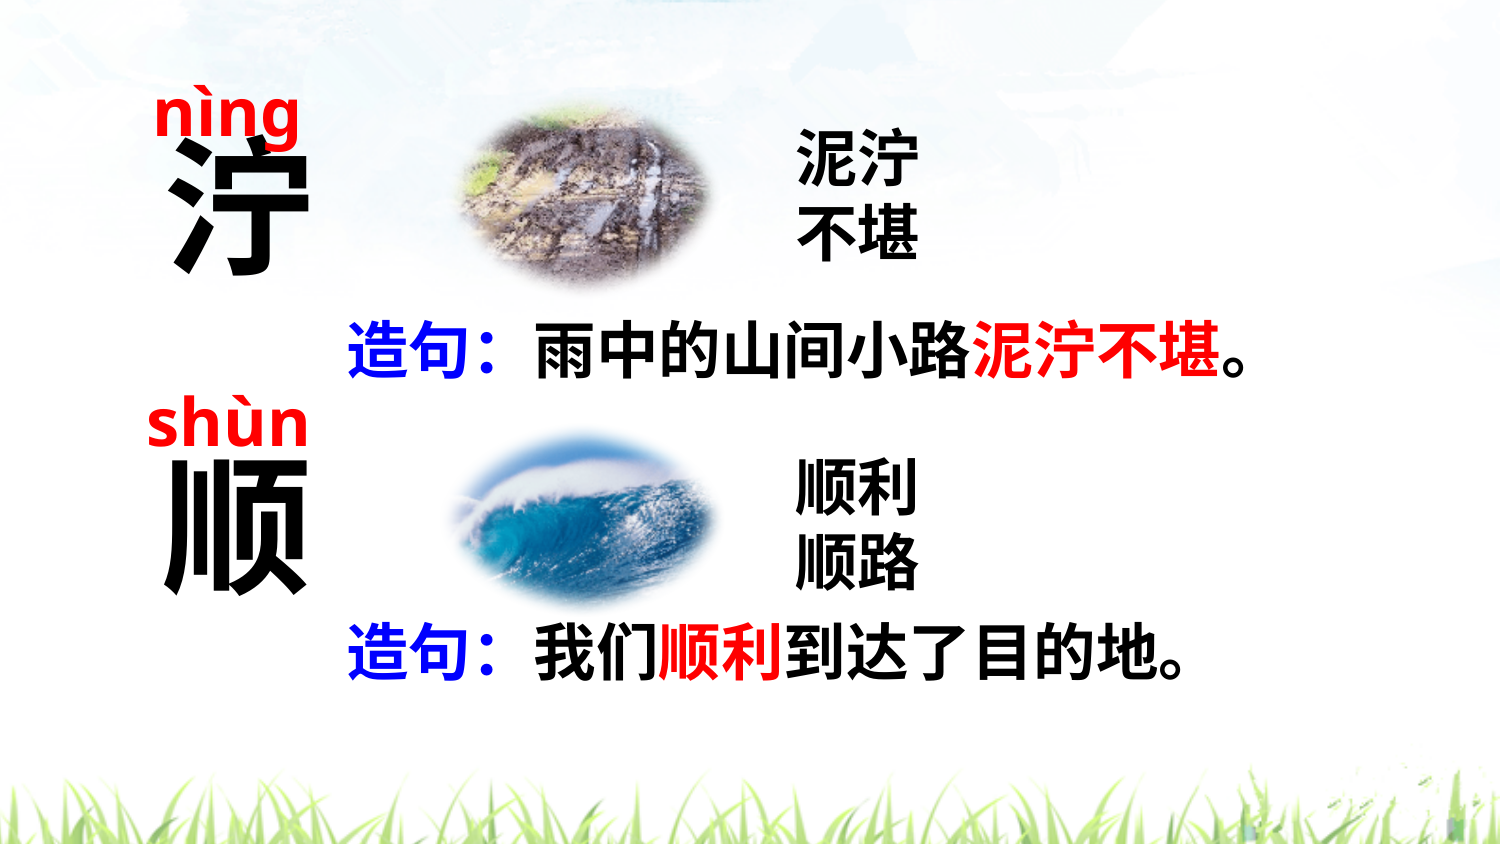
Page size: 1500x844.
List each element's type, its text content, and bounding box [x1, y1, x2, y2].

text_box 泞 [152, 107, 367, 300]
text_box nìng [123, 64, 314, 236]
text_box 泥泞不堪 [784, 113, 962, 275]
text_box 顺利 顺路 [784, 442, 957, 604]
picture [0, 0, 1500, 844]
text_box shùn [118, 374, 323, 466]
text_box 顺 [151, 427, 365, 619]
text_box 造句：雨中的山间小路泥泞不堪。 [335, 305, 1472, 392]
text_box 造句：我们顺利到达了目的地。 [335, 607, 1329, 694]
